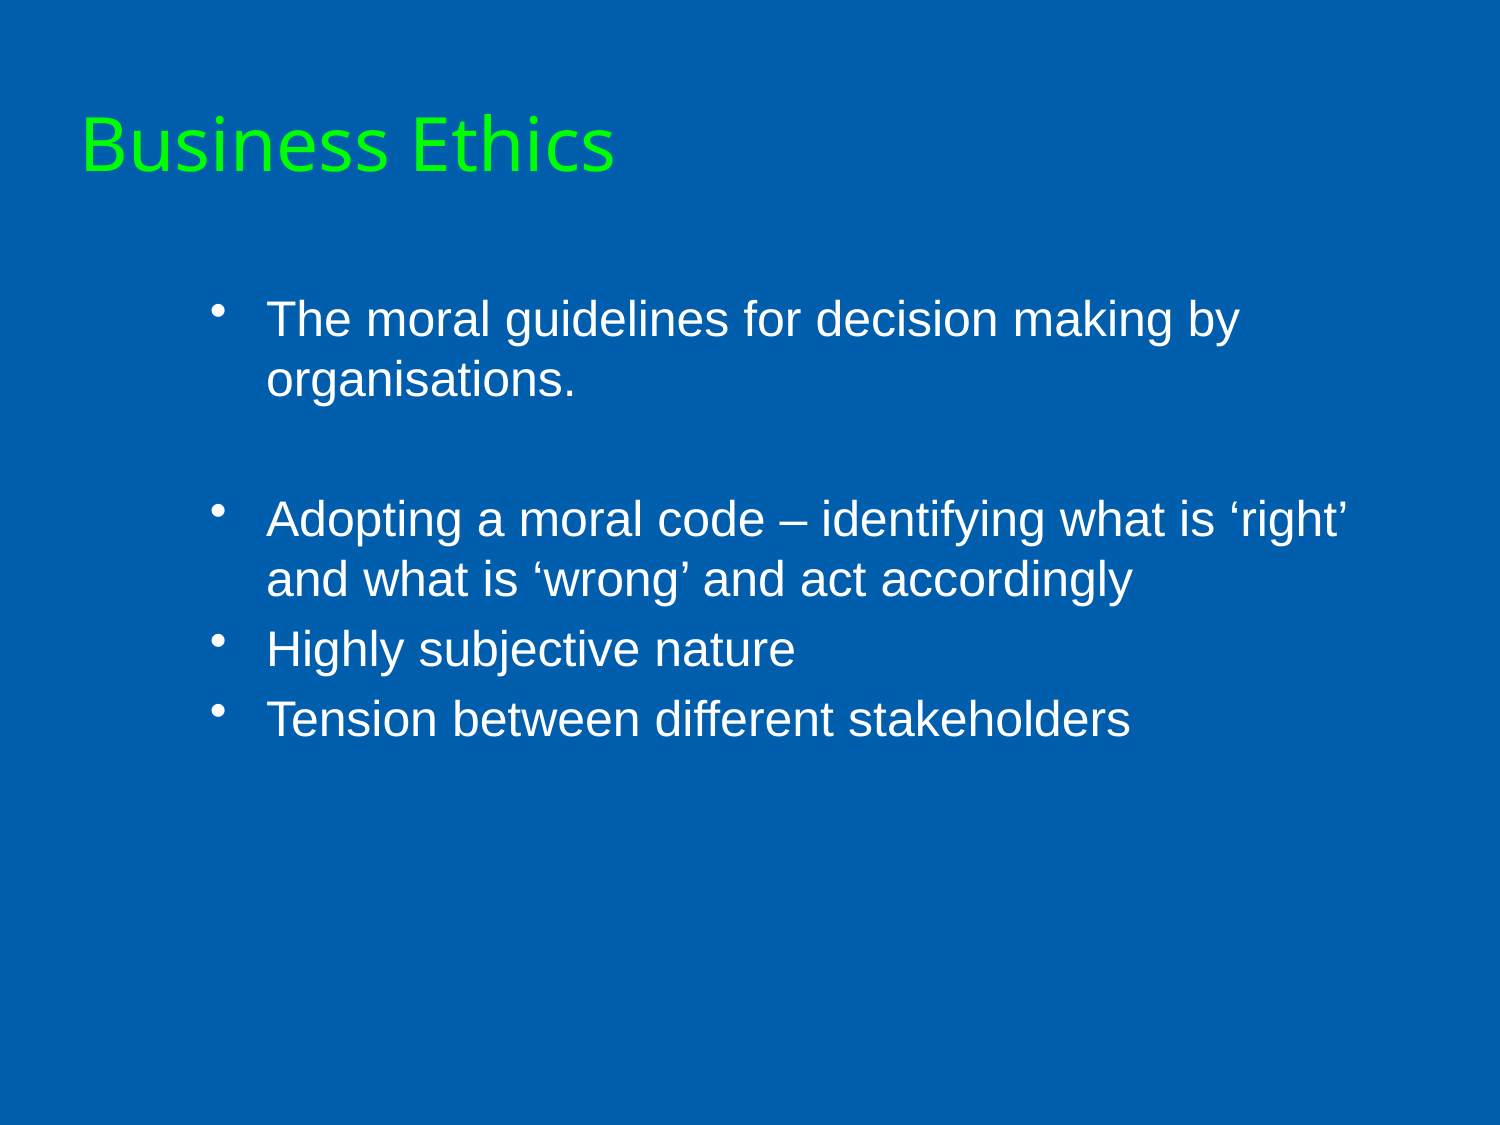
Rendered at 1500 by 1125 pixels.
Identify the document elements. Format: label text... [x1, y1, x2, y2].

title Business Ethics [64, 66, 1328, 217]
list The moral guidelines for decision making by organisations. Adopting a moral code – identifying what is ‘right’ and what is ‘wrong’ and act accordingly Highly subjective nature Tension between different stakeholders [194, 278, 1458, 930]
